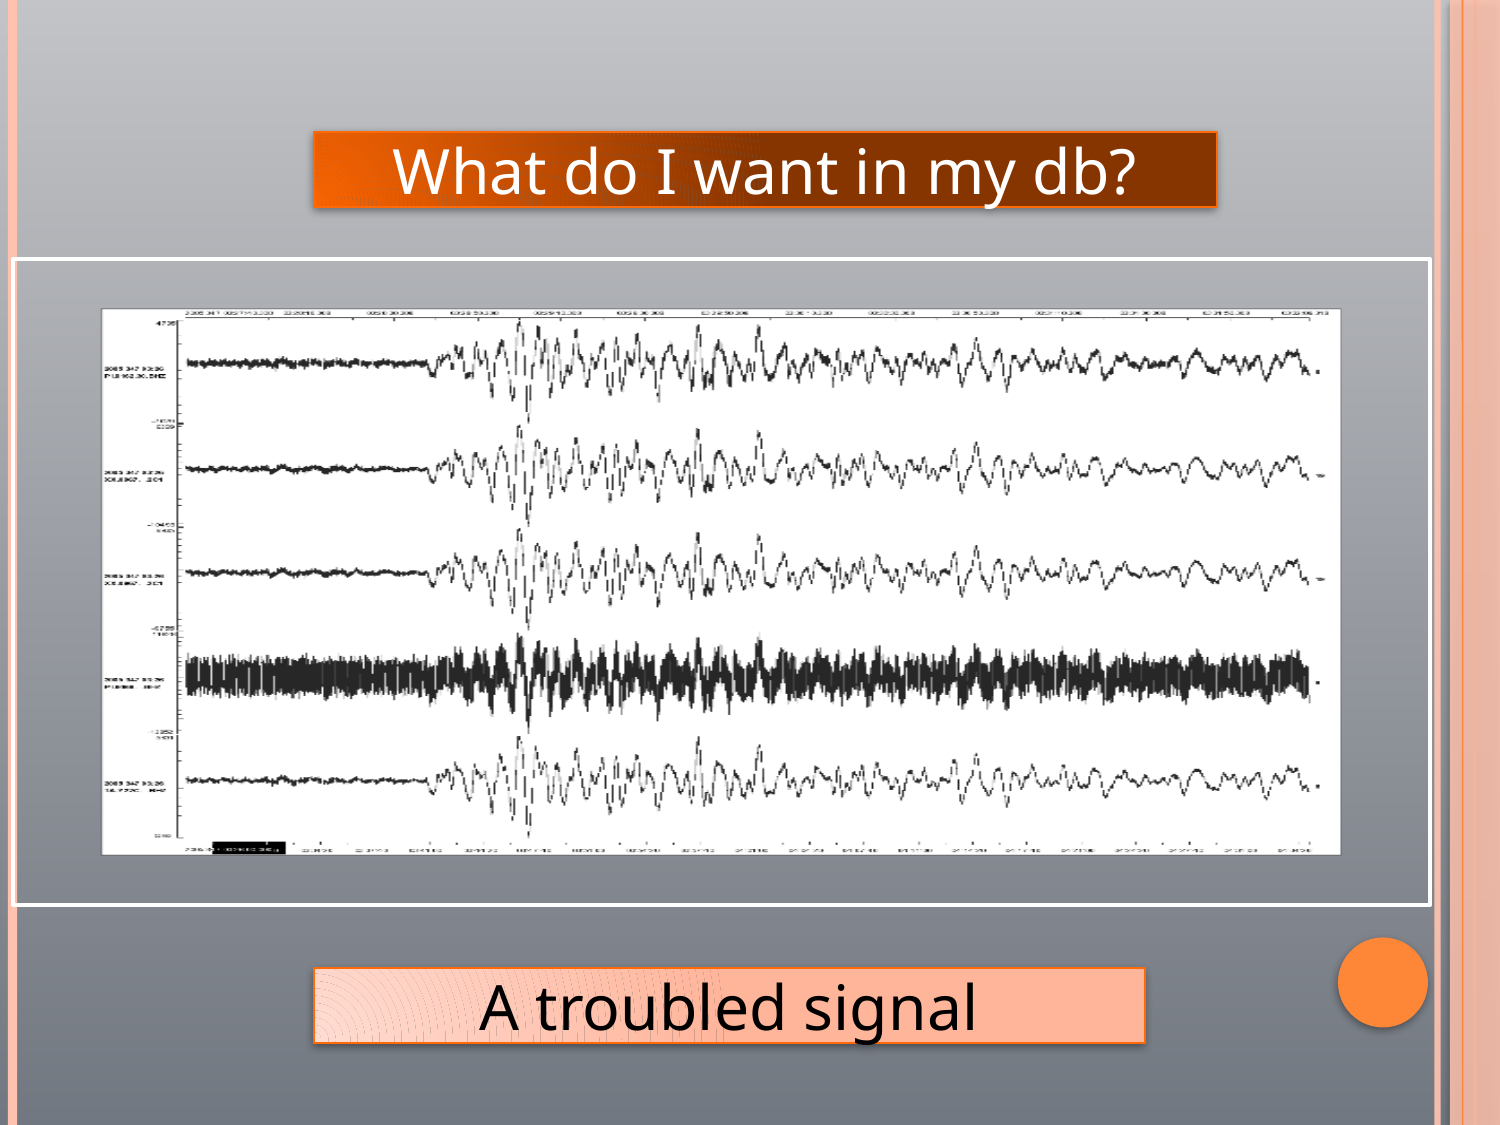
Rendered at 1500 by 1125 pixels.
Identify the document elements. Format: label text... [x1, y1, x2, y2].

text_box What do I want in my db? [313, 131, 1218, 208]
text_box A troubled signal [313, 967, 1146, 1044]
text_box [12, 259, 1431, 905]
